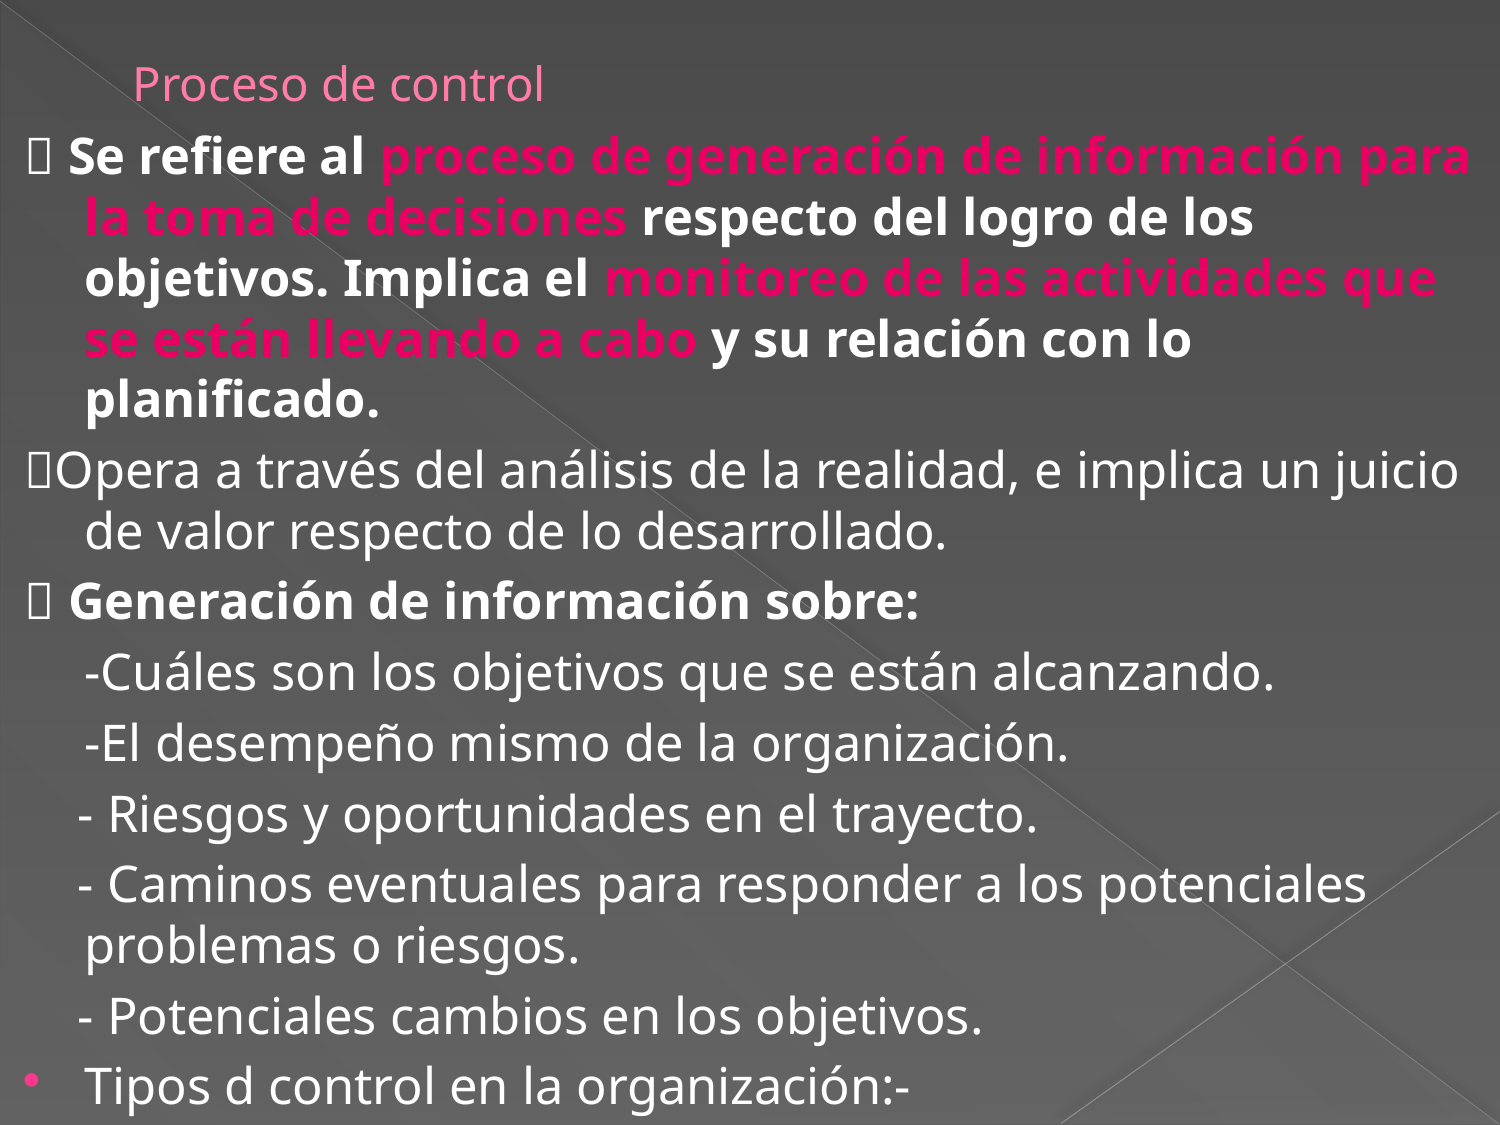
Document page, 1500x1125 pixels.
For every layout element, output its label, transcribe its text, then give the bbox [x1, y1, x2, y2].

title Proceso de control [70, 46, 1421, 117]
list  Se refiere al proceso de generación de información para la toma de decisiones respecto del logro de los objetivos. Implica el monitoreo de las actividades que se están llevando a cabo y su relación con lo planificado. Opera a través del análisis de la realidad, e implica un juicio de valor respecto de lo desarrollado.  Generación de información sobre: -Cuáles son los objetivos que se están alcanzando. -El desempeño mismo de la organización. - Riesgos y oportunidades en el trayecto. - Caminos eventuales para responder a los potenciales problemas o riesgos. - Potenciales cambios en los objetivos. Tipos d control en la organización:- [0, 117, 1500, 1125]
